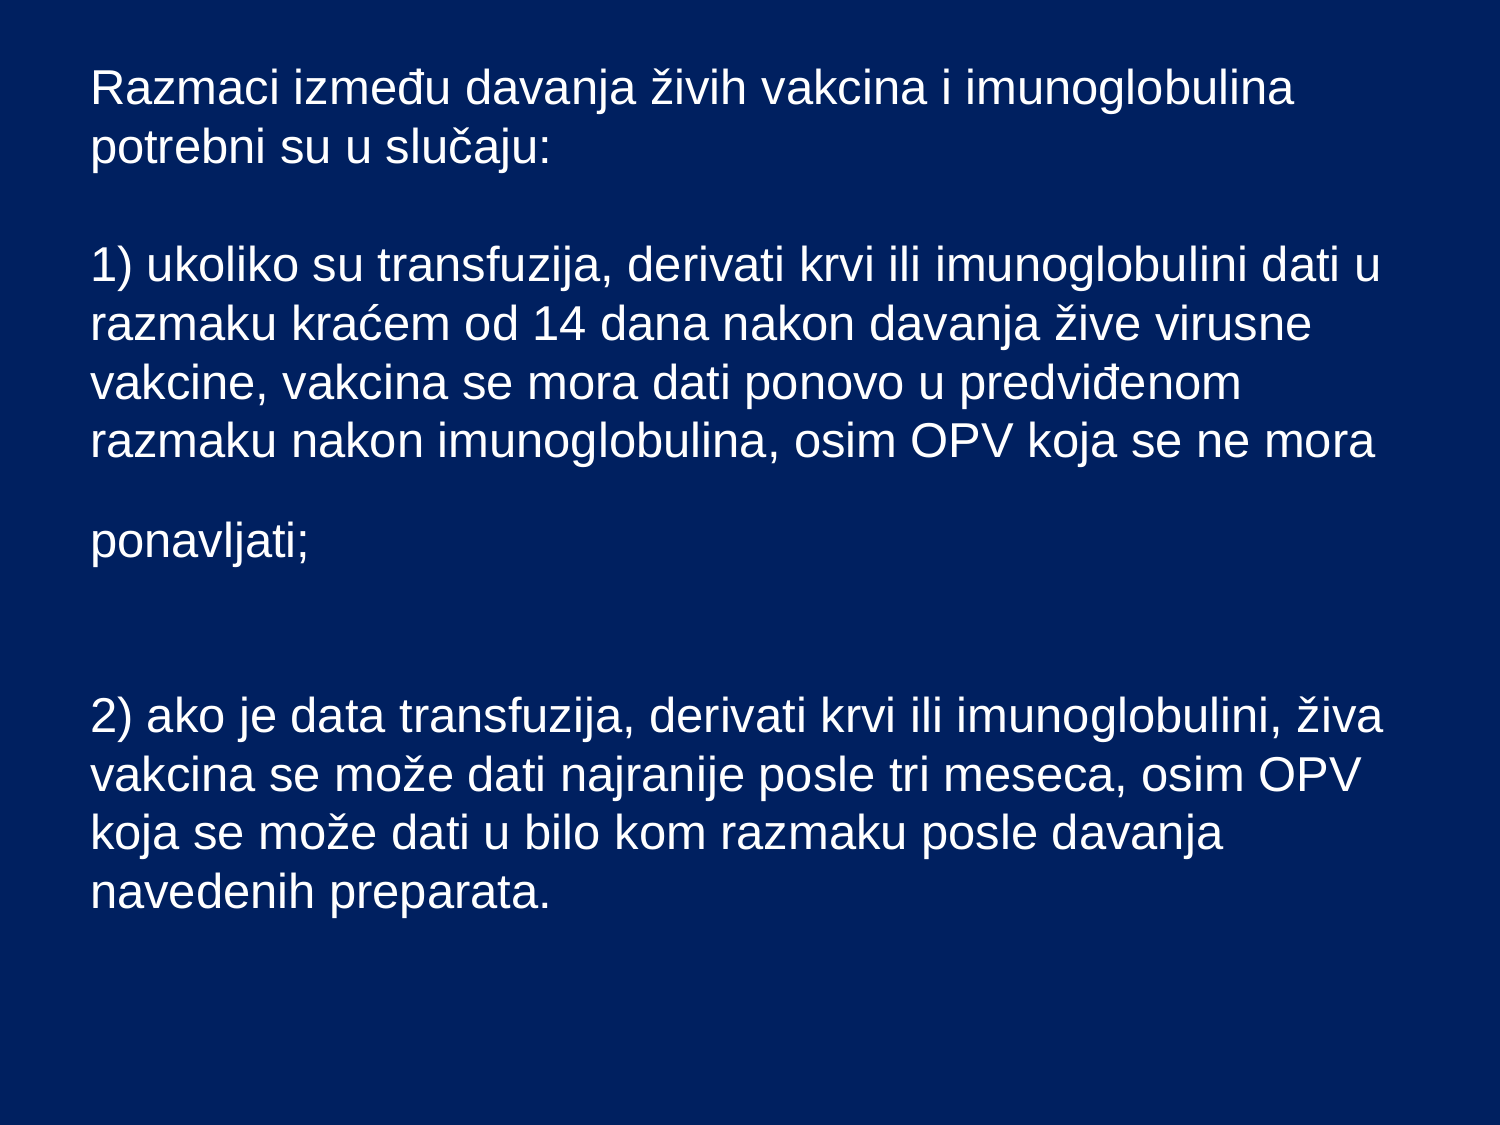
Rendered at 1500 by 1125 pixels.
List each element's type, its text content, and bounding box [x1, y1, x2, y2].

title Razmaci između davanja živih vakcina i imunoglobulina potrebni su u slučaju: 1) ukoliko su transfuzija, derivati krvi ili imunoglobulini dati u razmaku kraćem od 14 dana nakon davanja žive virusne vakcine, vakcina se mora dati ponovo u predviđenom razmaku nakon imunoglobulina, osim OPV koja se ne mora ponavljati; 2) ako je data transfuzija, derivati krvi ili imunoglobulini, živa vakcina se može dati najranije posle tri meseca, osim OPV koja se može dati u bilo kom razmaku posle davanja navedenih preparata. [75, 45, 1425, 1038]
